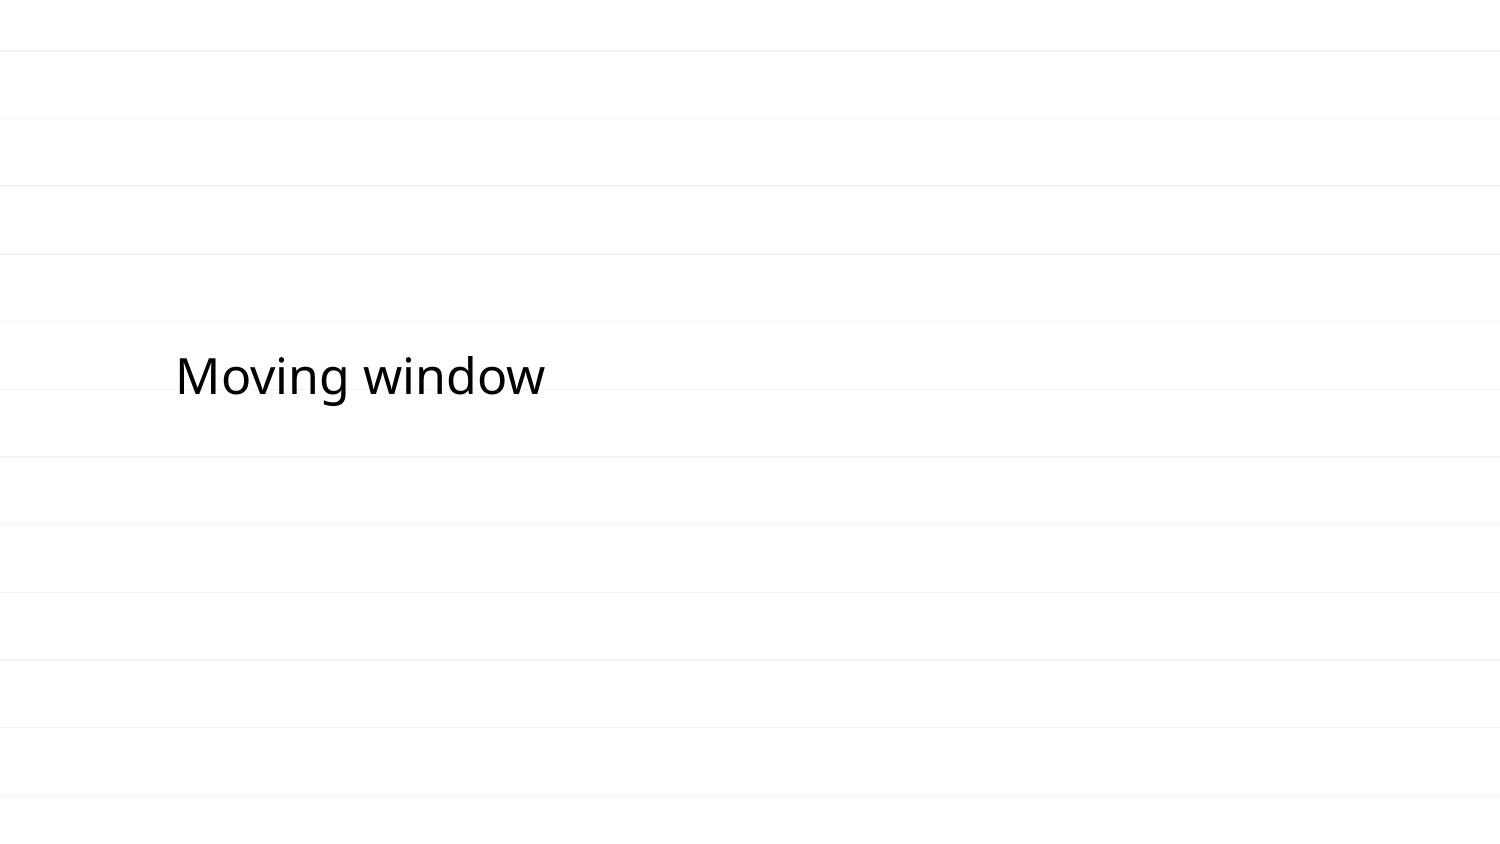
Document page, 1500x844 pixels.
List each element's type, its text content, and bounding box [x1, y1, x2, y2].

title Moving window [160, 299, 1357, 420]
